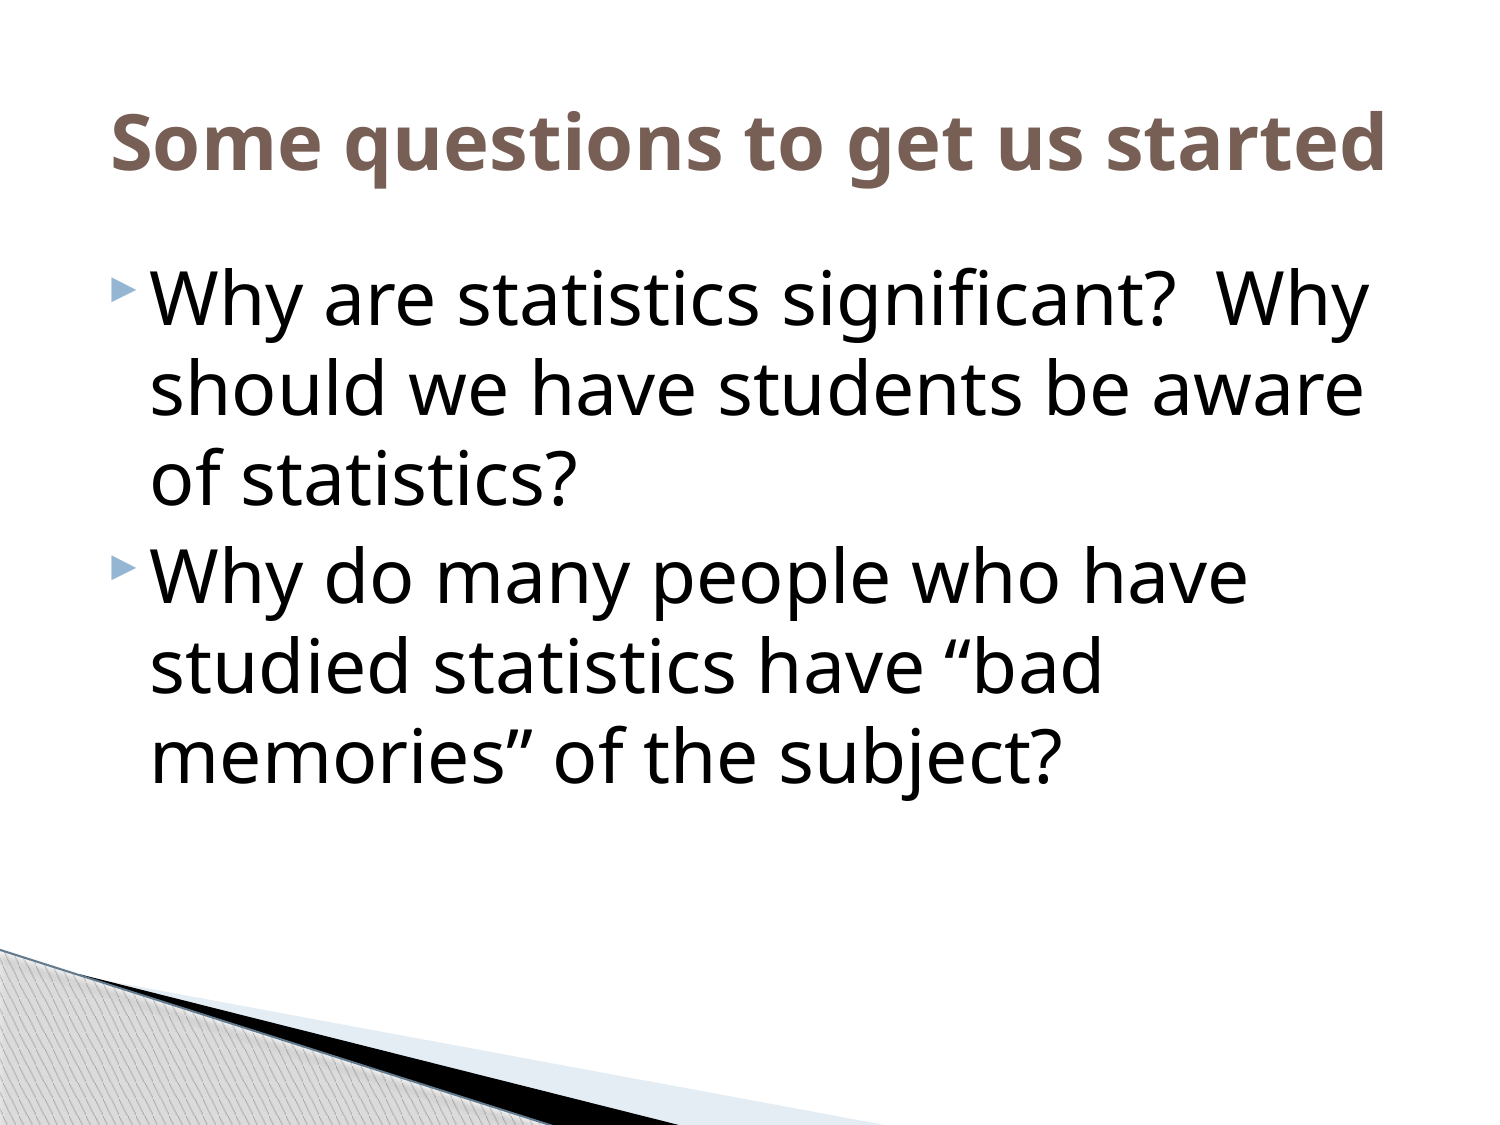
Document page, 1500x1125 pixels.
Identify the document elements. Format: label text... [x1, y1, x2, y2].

list Why are statistics significant? Why should we have students be aware of statistics? Why do many people who have studied statistics have “bad memories” of the subject? [75, 243, 1425, 986]
title Some questions to get us started [75, 45, 1425, 233]
